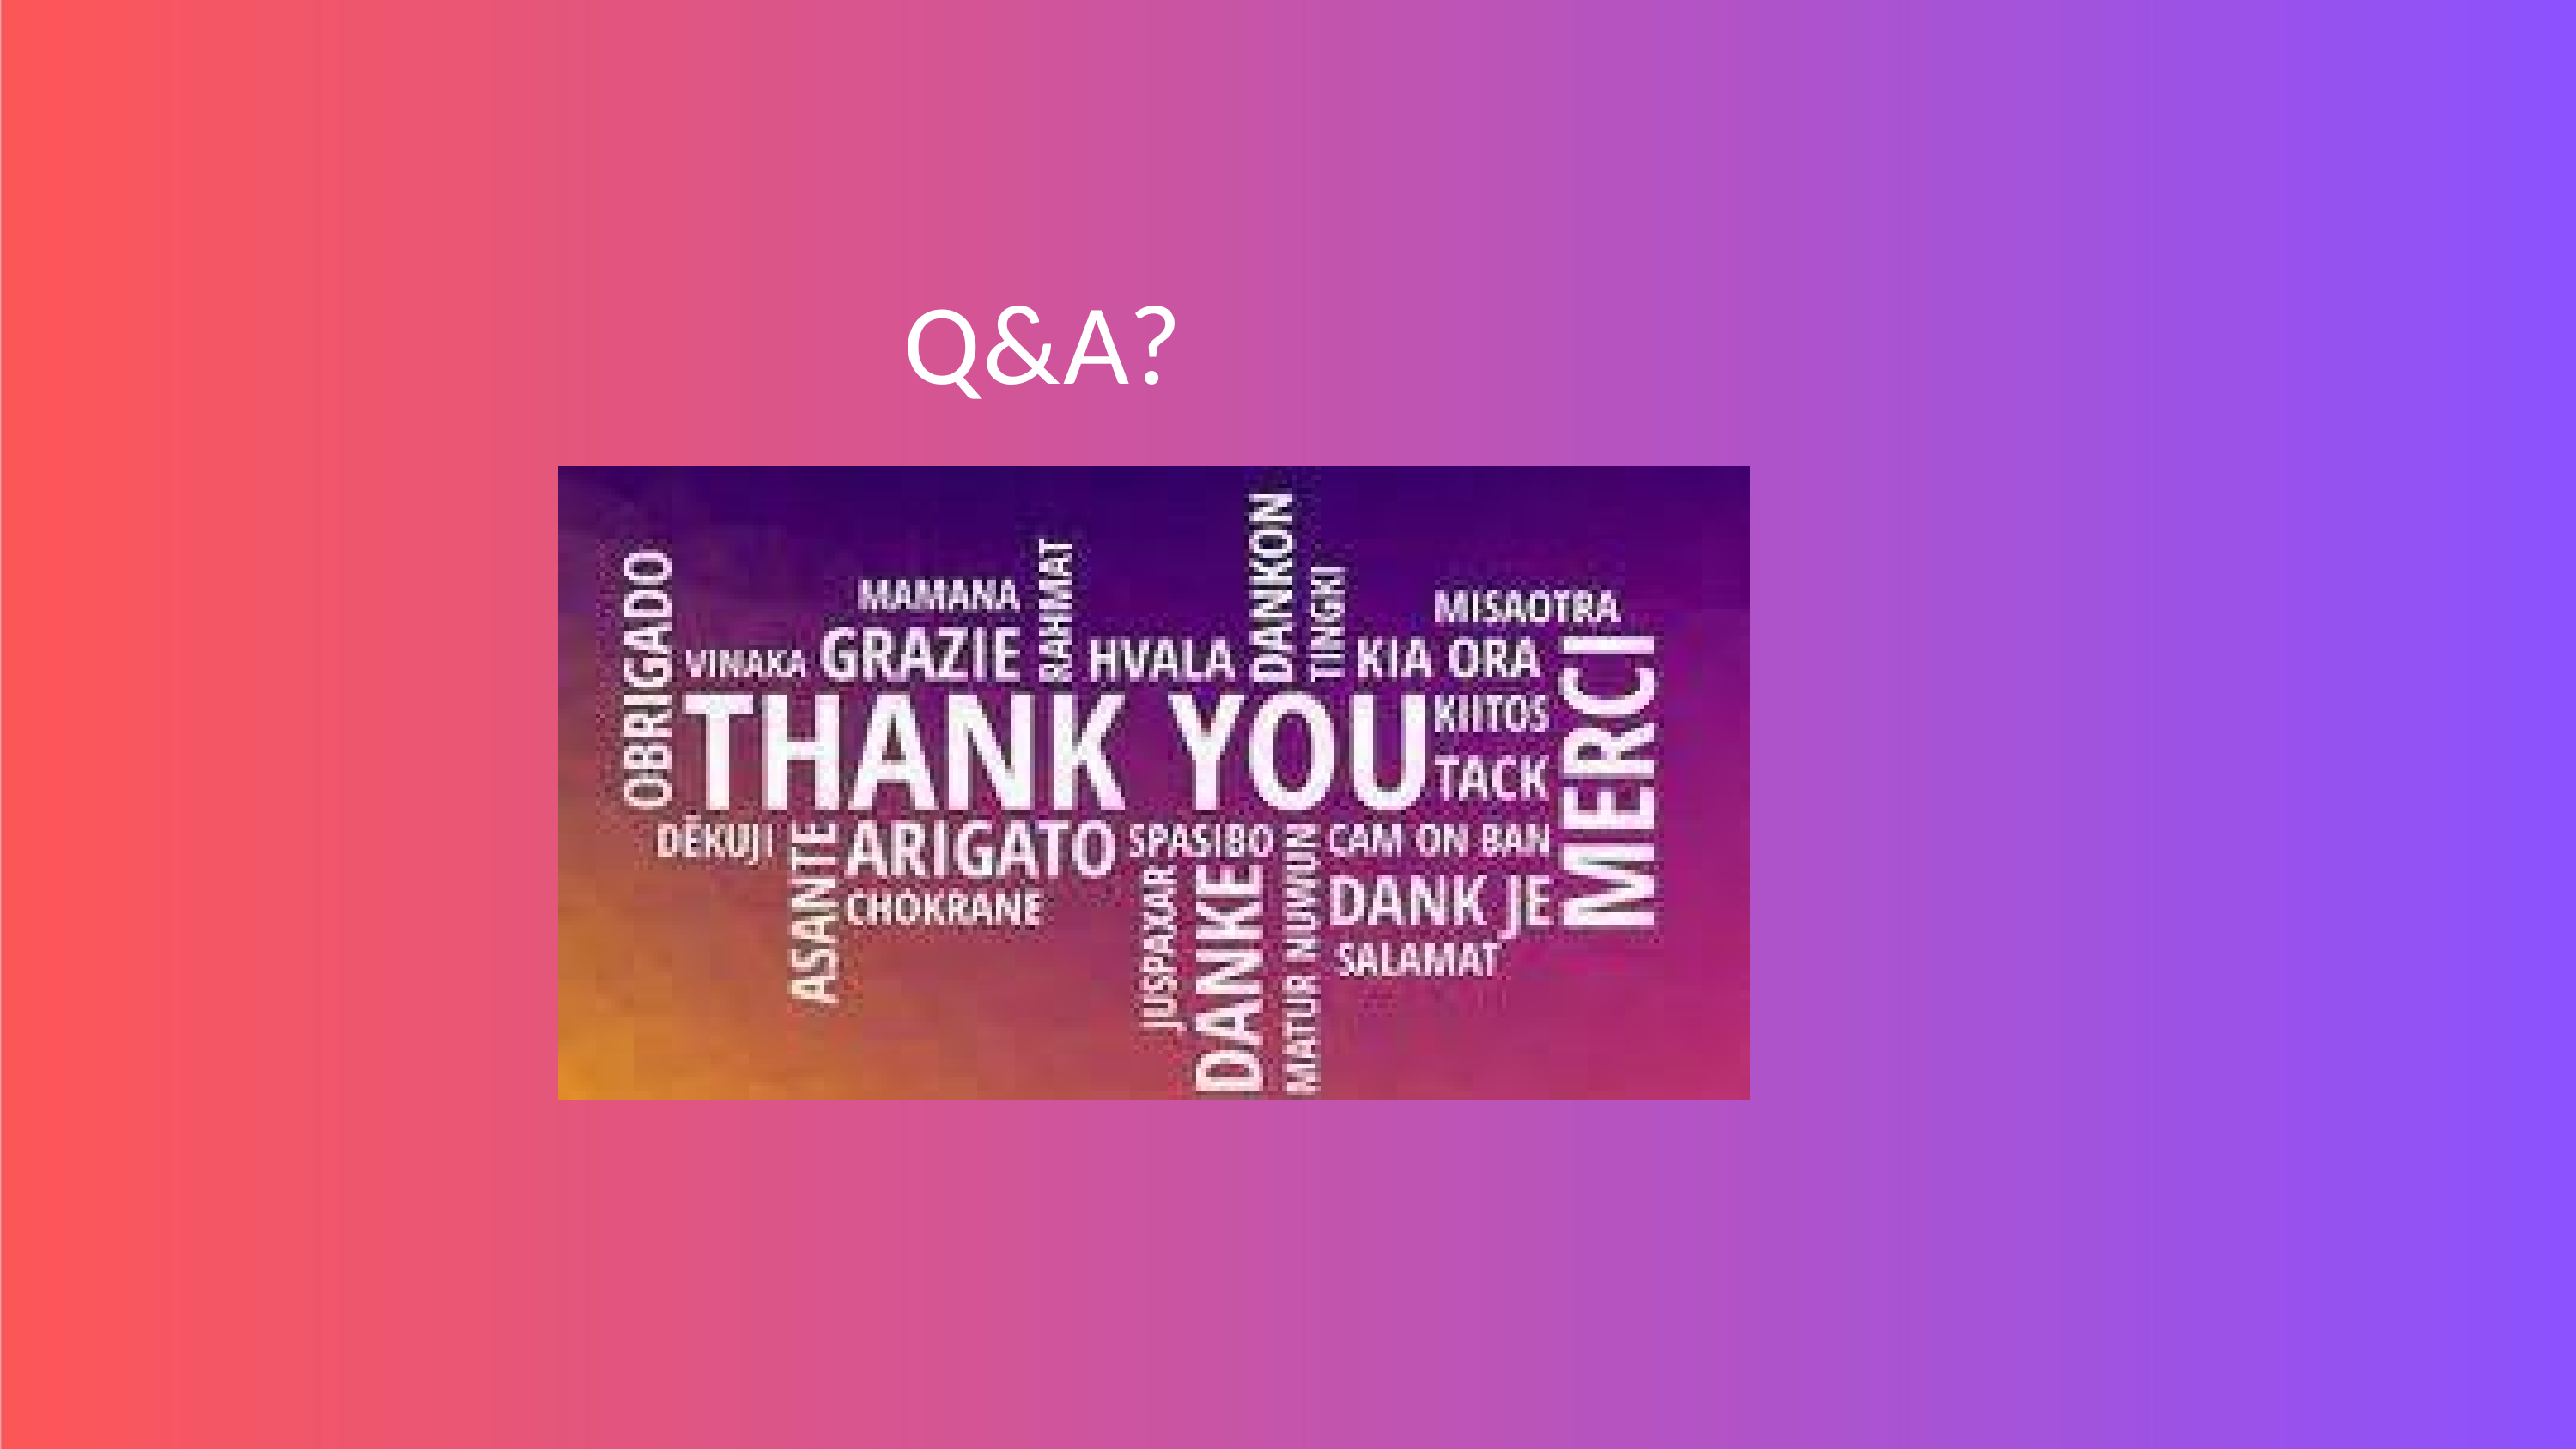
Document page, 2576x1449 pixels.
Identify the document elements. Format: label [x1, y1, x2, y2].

text_box [0, 0, 2576, 1449]
